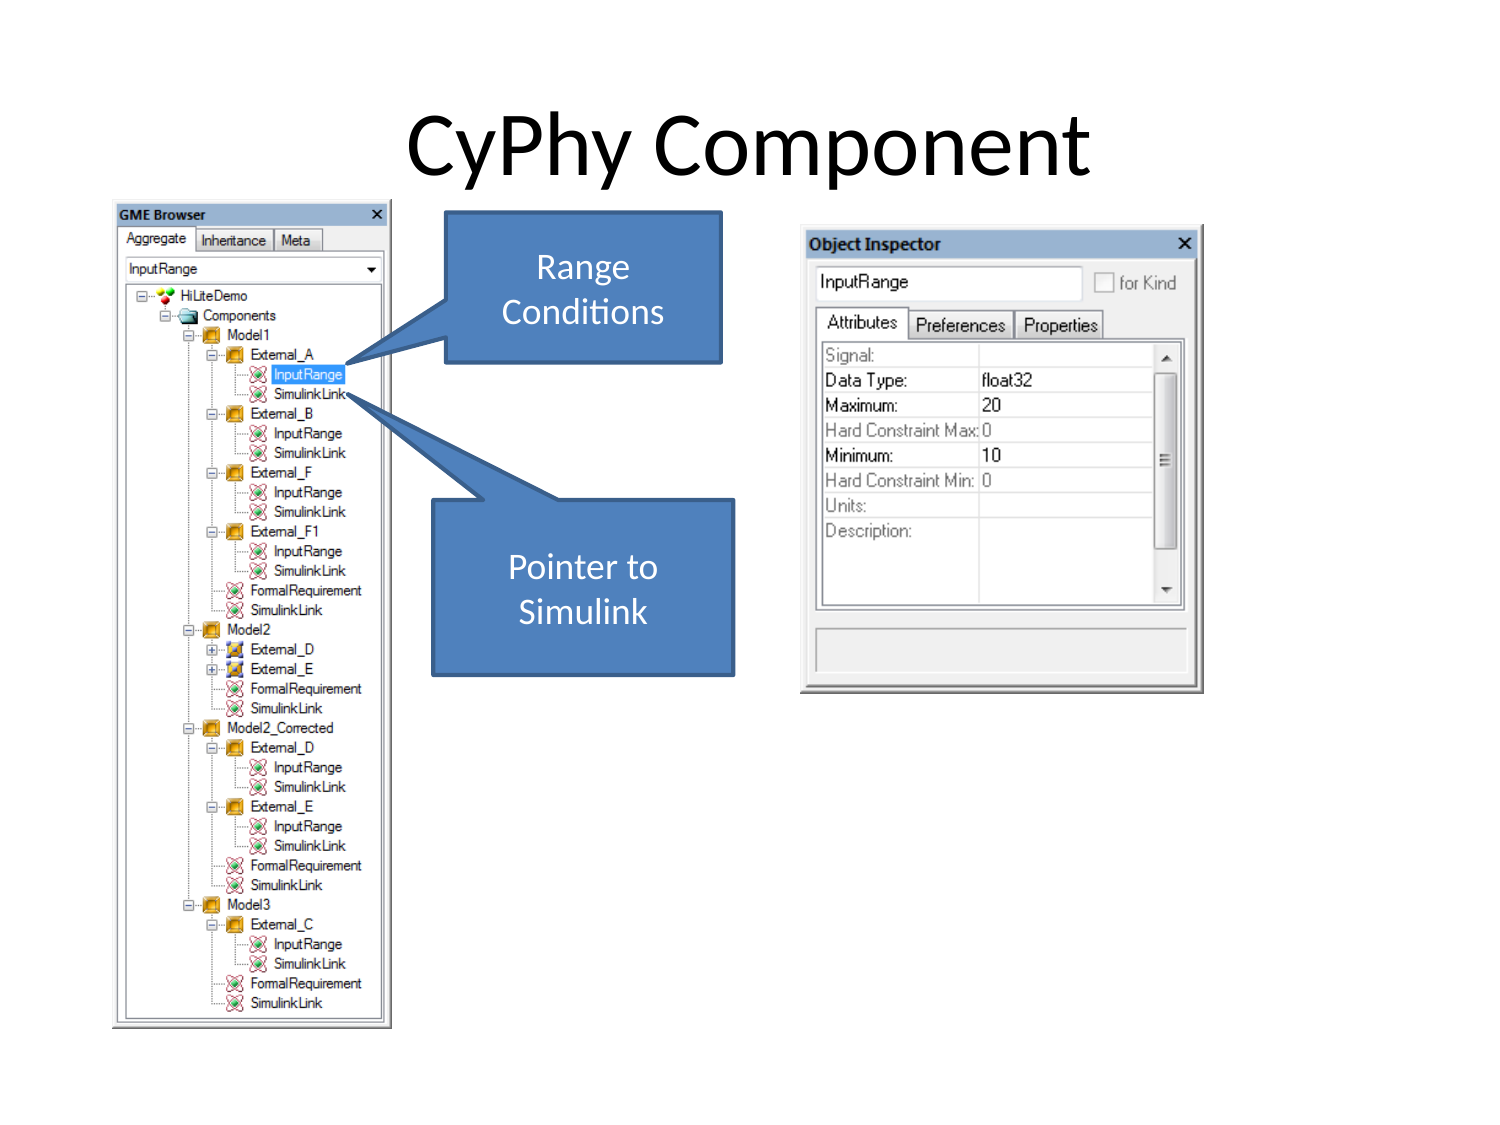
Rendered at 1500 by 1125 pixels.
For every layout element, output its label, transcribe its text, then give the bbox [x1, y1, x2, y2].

text_box Pointer to Simulink [397, 416, 736, 678]
text_box Range Conditions [397, 210, 723, 365]
title CyPhy Component [75, 45, 1425, 233]
picture [112, 199, 392, 1029]
picture [799, 224, 1204, 694]
